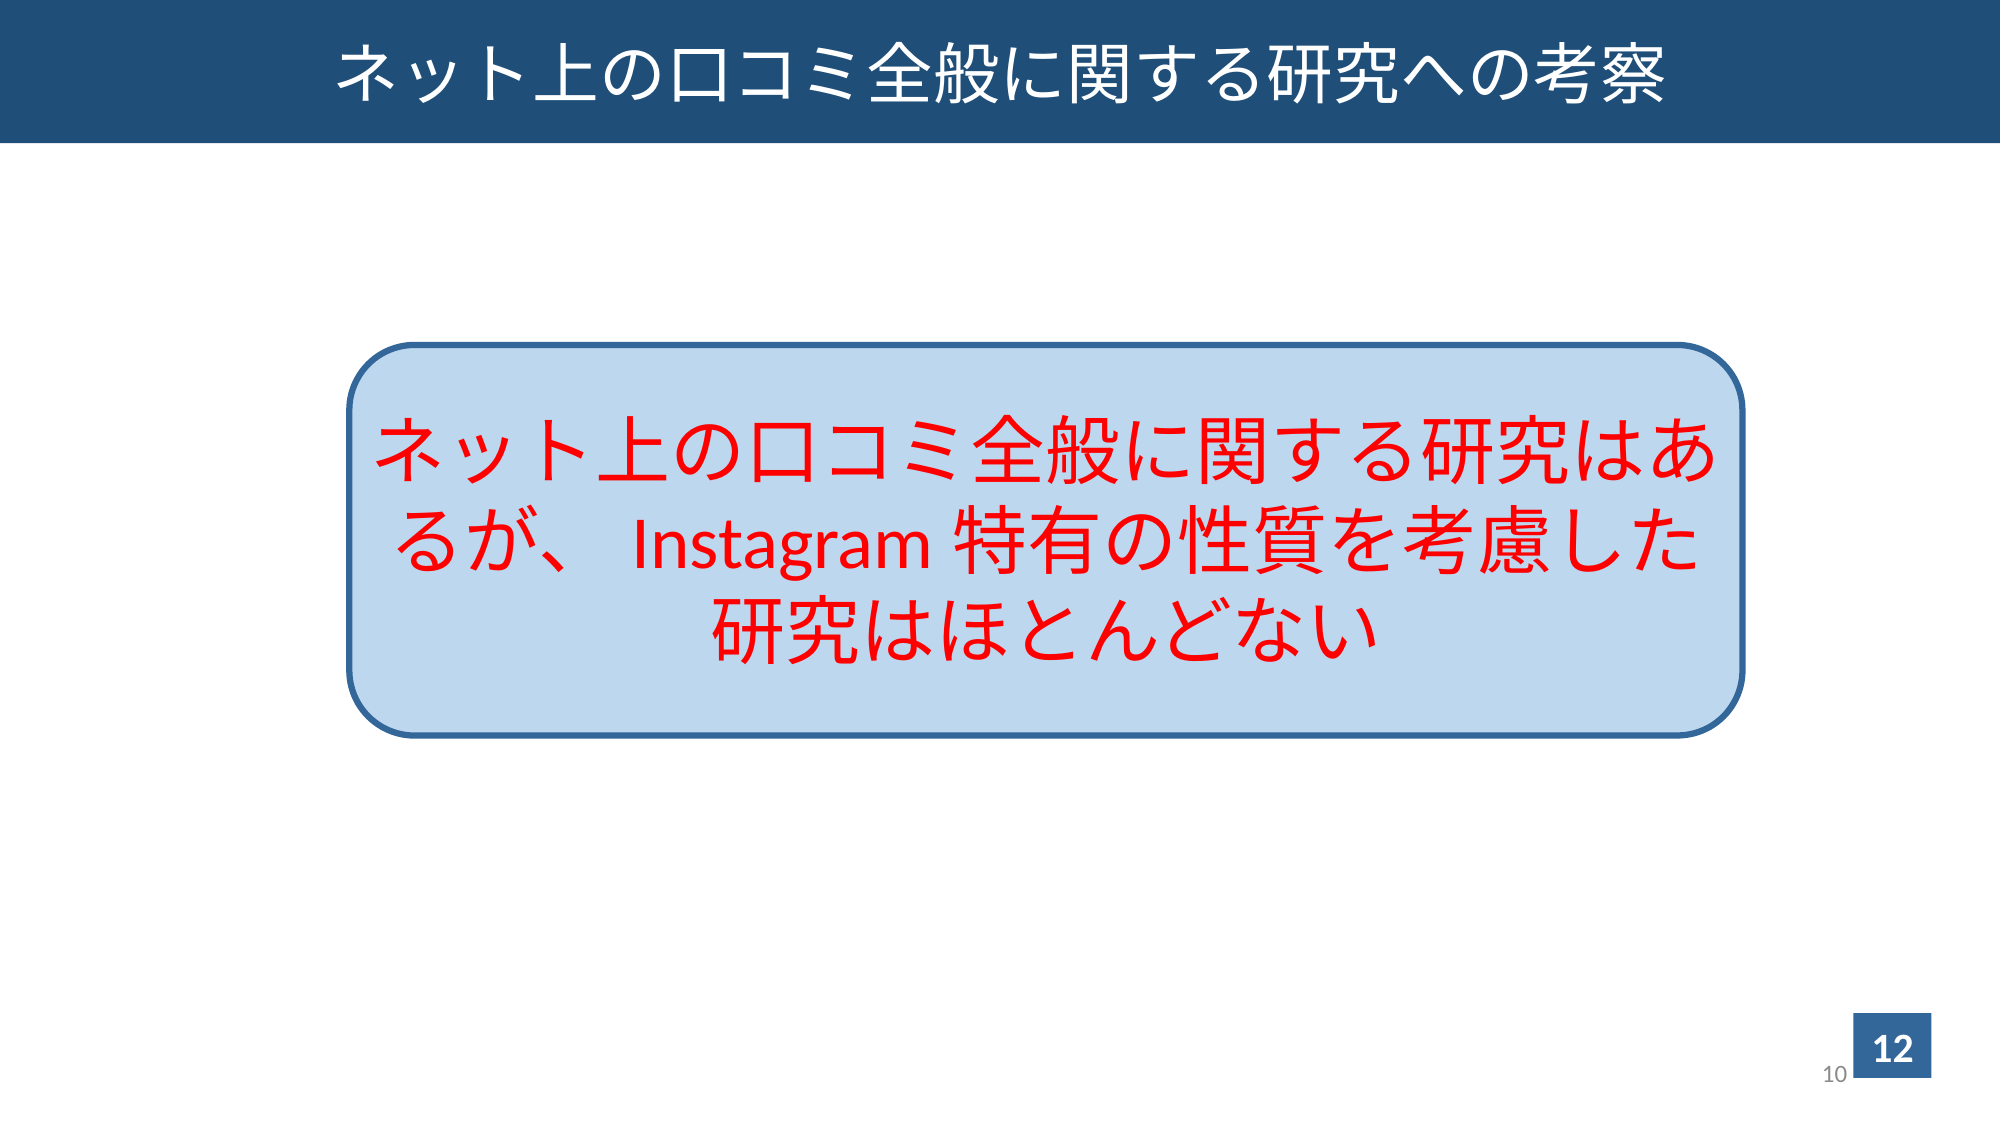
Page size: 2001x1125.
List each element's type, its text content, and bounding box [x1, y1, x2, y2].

text_box 12 [1853, 1013, 1932, 1078]
text_box ネット上の口コミ全般に関する研究はあるが、Instagram特有の性質を考慮した研究はほとんどない [349, 396, 1743, 682]
slide_number 10 [1412, 1042, 1863, 1103]
text_box [349, 343, 1742, 396]
text_box ネット上の口コミ全般に関する研究への考察 [0, 0, 2000, 144]
text_box [349, 682, 1743, 737]
